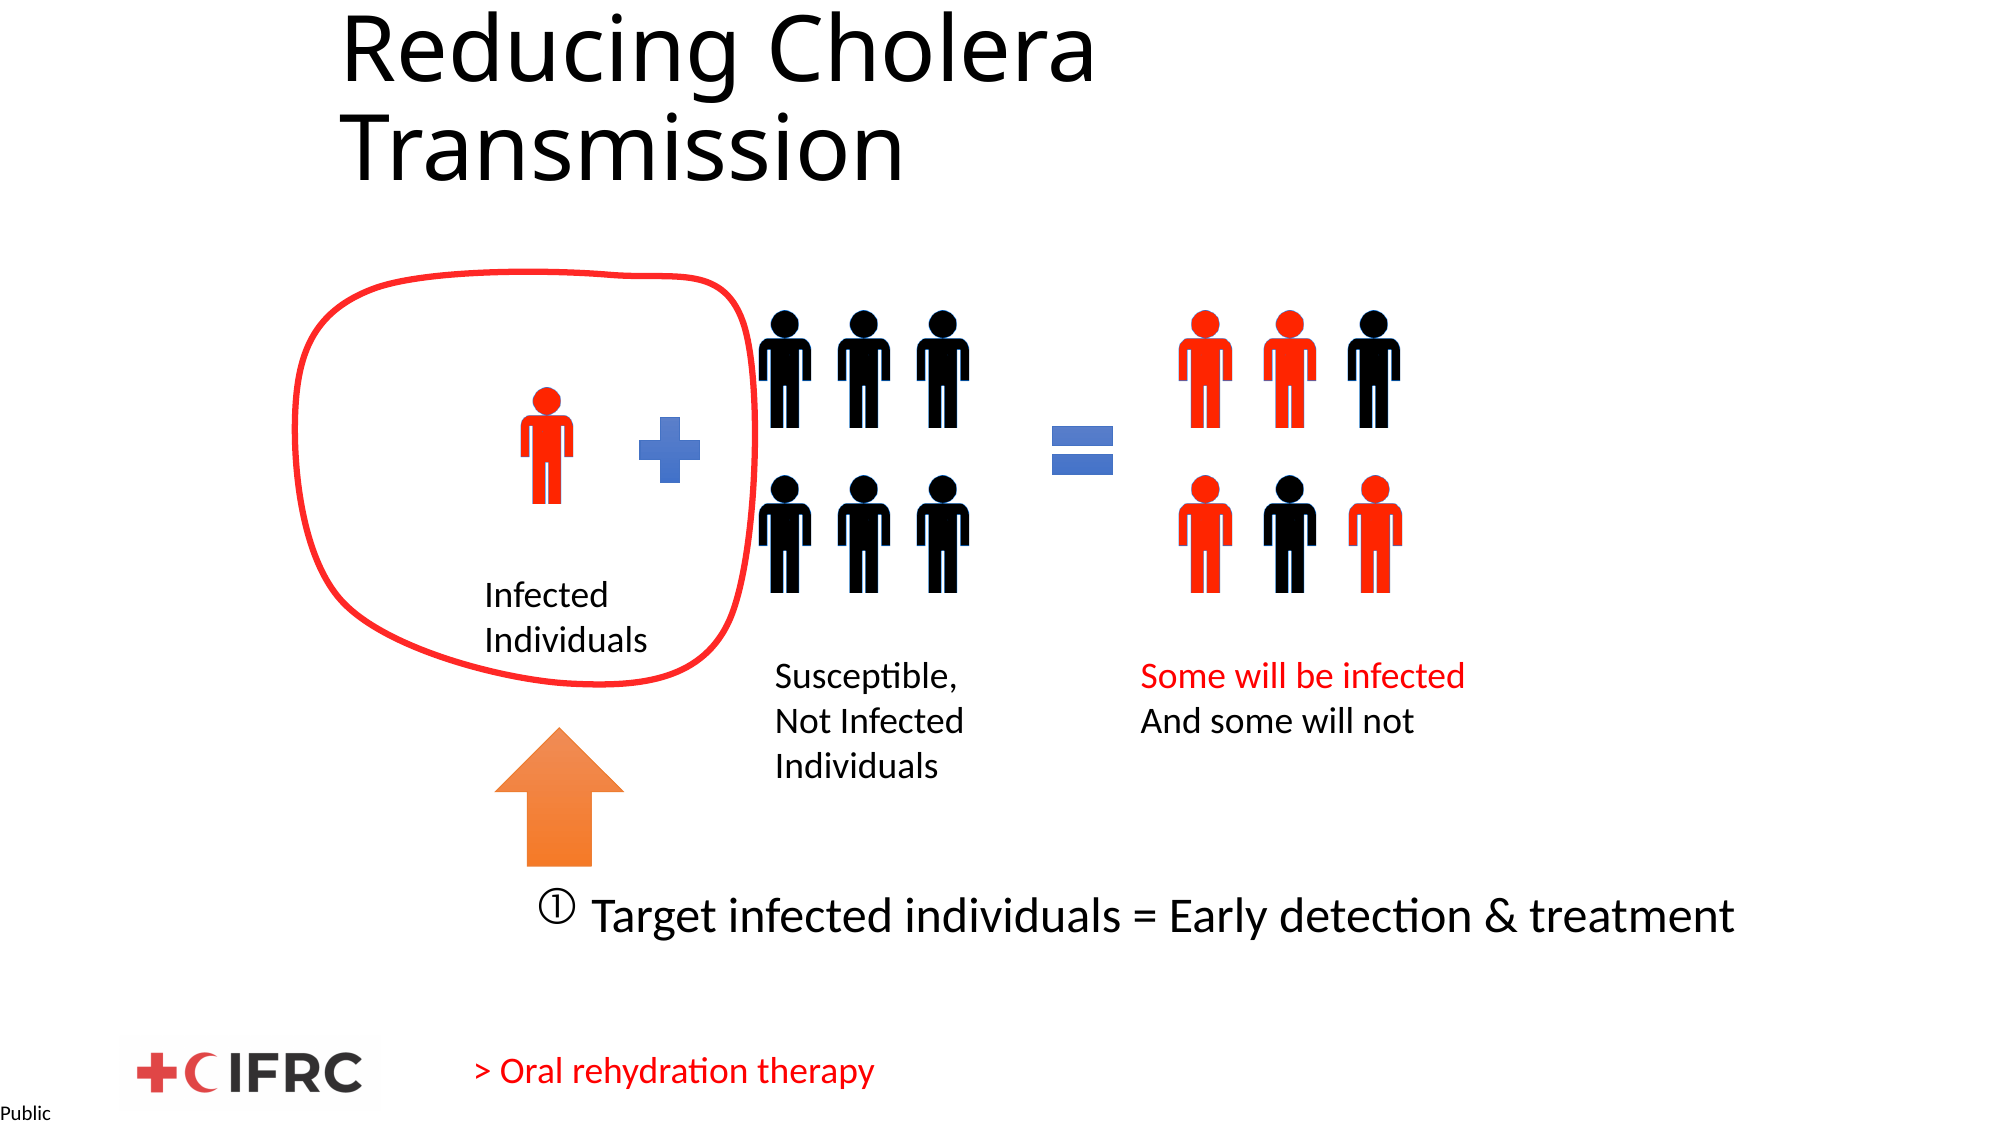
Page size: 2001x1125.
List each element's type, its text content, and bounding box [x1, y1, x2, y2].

text_box [1052, 426, 1113, 446]
picture [1175, 310, 1235, 428]
picture [755, 310, 814, 428]
text_box > Oral rehydration therapy [458, 1038, 891, 1099]
text_box Susceptible, Not Infected Individuals [760, 643, 1071, 794]
picture [834, 310, 893, 428]
picture [1344, 310, 1403, 428]
text_box [1052, 454, 1113, 475]
picture [1260, 310, 1319, 428]
picture [119, 1035, 381, 1111]
text_box [494, 727, 625, 867]
picture [913, 475, 972, 593]
picture [834, 475, 893, 593]
text_box Some will be infected And some will not [1125, 643, 1667, 748]
picture [1345, 475, 1405, 593]
text_box [293, 270, 757, 686]
picture [1260, 475, 1319, 593]
picture [913, 310, 972, 428]
picture [1175, 475, 1235, 593]
text_box Target infected individuals = Early detection & treatment [520, 875, 1890, 1010]
picture [517, 387, 576, 504]
title Reducing Cholera Transmission [324, 7, 1675, 195]
picture [755, 475, 814, 593]
